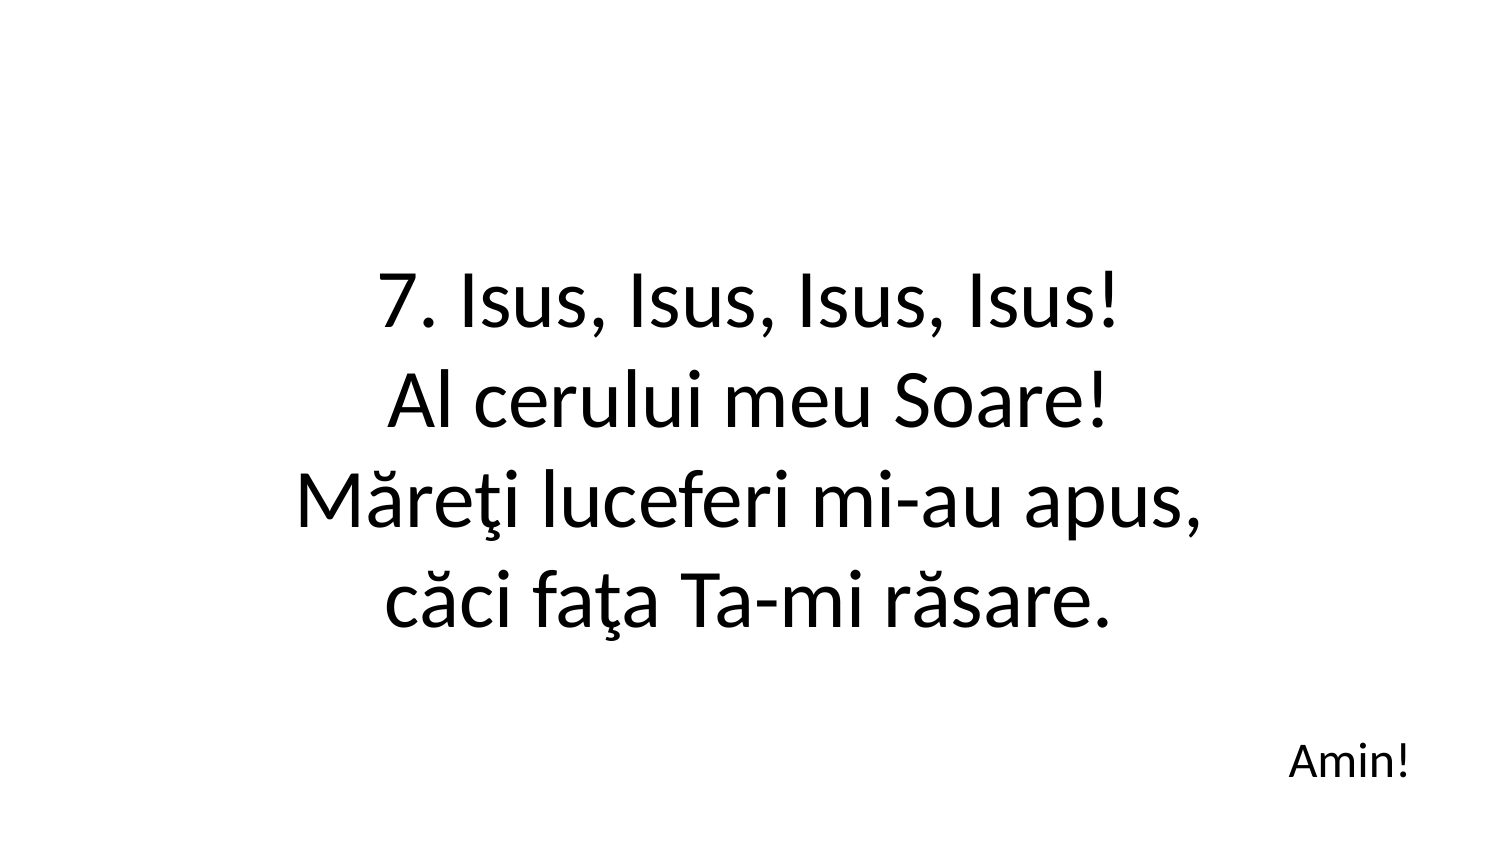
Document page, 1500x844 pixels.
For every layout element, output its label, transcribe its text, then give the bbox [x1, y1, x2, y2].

text_box 7. Isus, Isus, Isus, Isus! Al cerului meu Soare! Măreţi luceferi mi-au apus, căci faţa Ta-mi răsare. [279, 192, 1221, 652]
text_box Amin! [1273, 674, 1427, 795]
